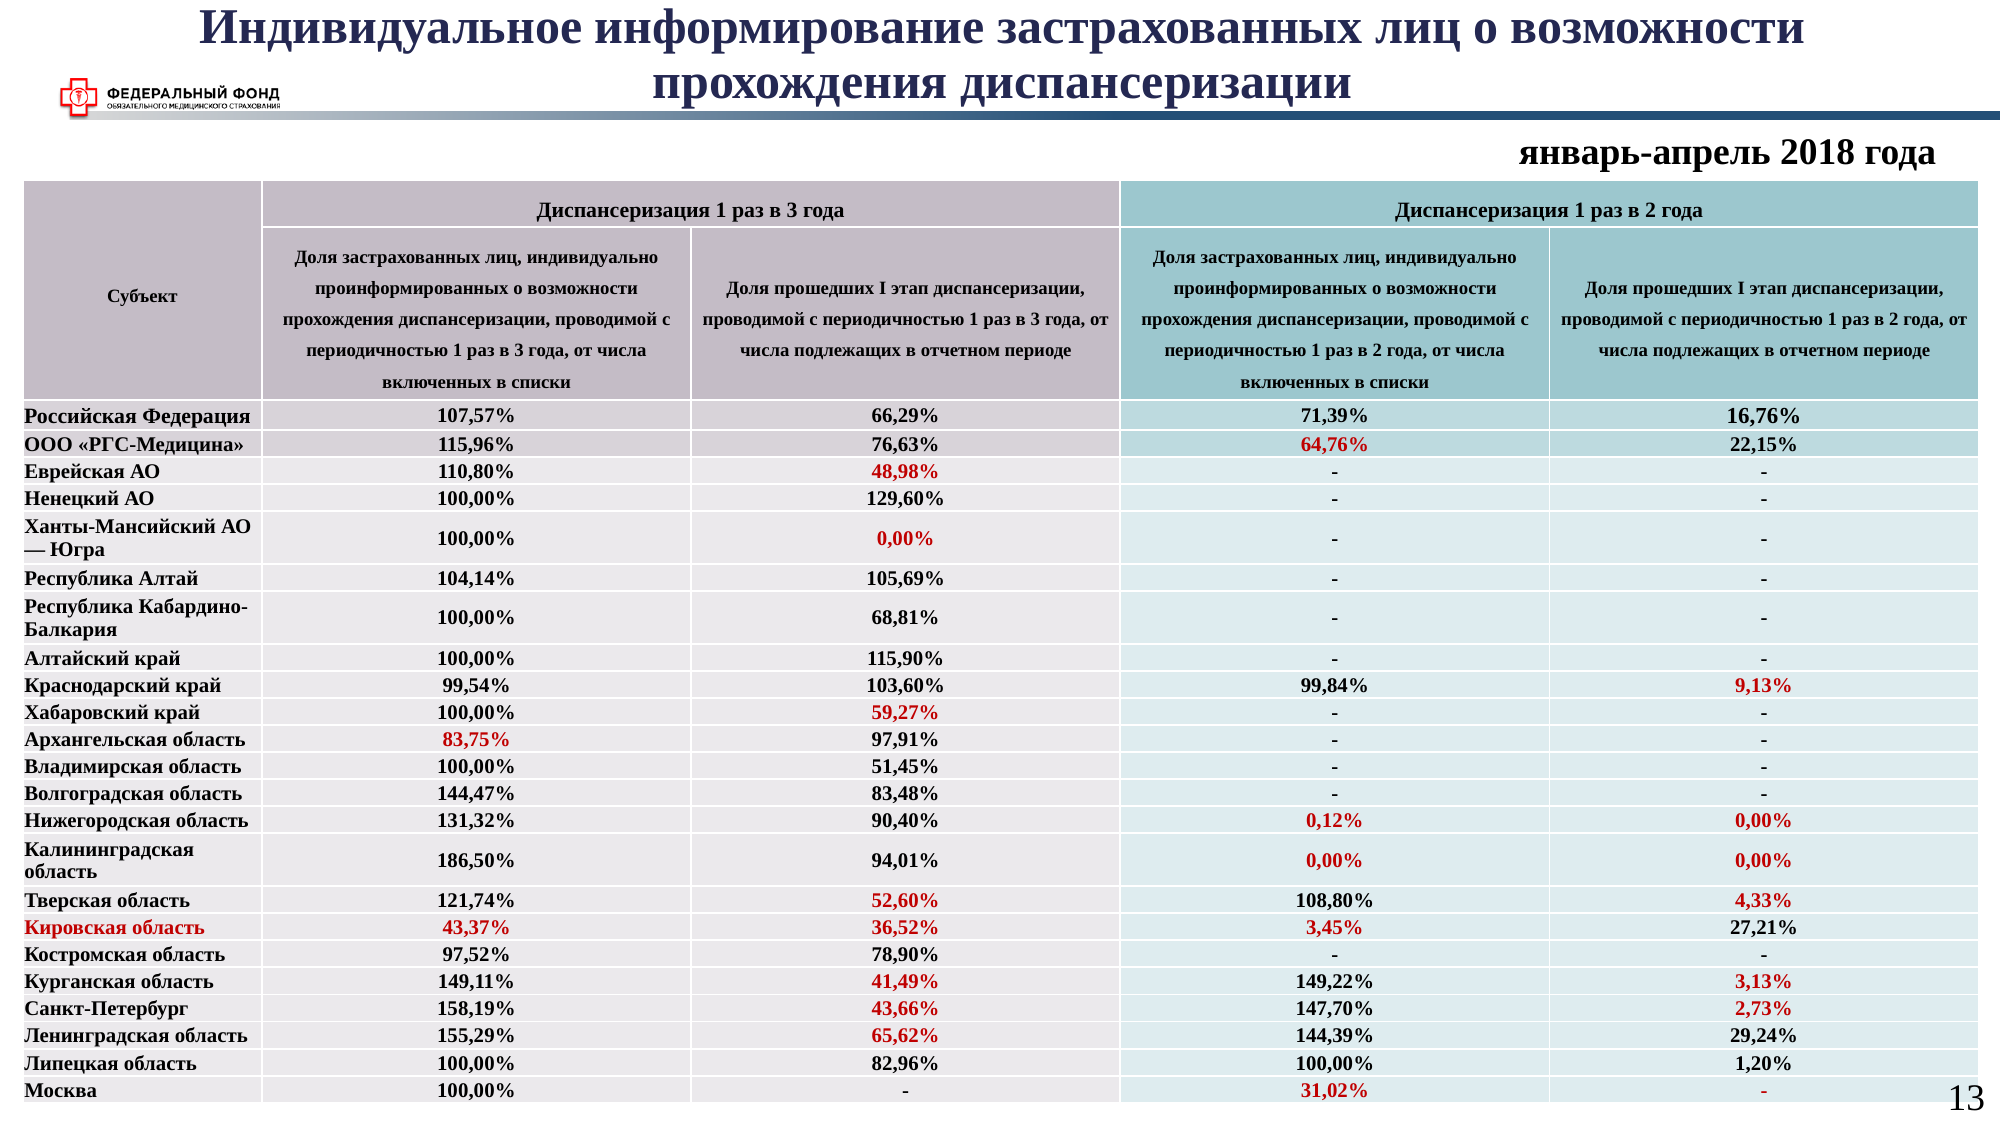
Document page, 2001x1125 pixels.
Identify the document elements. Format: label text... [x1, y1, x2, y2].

table_cell 104,14% [263, 565, 690, 590]
table_cell 43,66% [692, 995, 1119, 1021]
table_cell 144,39% [1121, 1022, 1549, 1048]
table_cell 158,19% [263, 995, 690, 1021]
table_cell 155,29% [263, 1022, 690, 1048]
table_cell 99,84% [1121, 672, 1549, 697]
table_cell 100,00% [263, 485, 690, 510]
table_cell 83,75% [263, 726, 690, 751]
table_cell 0,00% [1550, 834, 1978, 885]
table_cell - [1121, 458, 1549, 483]
table_cell 100,00% [263, 699, 690, 724]
text_box январь-апрель 2018 года [1504, 119, 1952, 180]
table_cell Ненецкий АО [24, 485, 261, 510]
table_cell 97,52% [263, 941, 690, 966]
table_cell - [1121, 485, 1549, 510]
table_cell 99,54% [263, 672, 690, 697]
table_cell 149,22% [1121, 968, 1549, 994]
table_cell Ханты-Мансийский АО — Югра [24, 512, 261, 563]
table_cell 1,20% [1550, 1050, 1978, 1065]
table_cell Республика Алтай [24, 565, 261, 590]
table_cell 131,32% [263, 807, 690, 832]
table_cell 110,80% [263, 458, 690, 483]
table_cell 115,96% [263, 431, 690, 456]
table_cell Российская Федерация [24, 401, 261, 429]
table_cell 52,60% [692, 887, 1119, 912]
table_header Диспансеризация 1 раз в 3 года [263, 181, 1119, 226]
table_cell 27,21% [1550, 914, 1978, 939]
table_cell Архангельская область [24, 726, 261, 751]
table_cell - [1121, 753, 1549, 778]
table_cell Доля застрахованных лиц, индивидуально проинформированных о возможности прохождения диспансеризации, проводимой с периодичностью 1 раз в 2 года, от числа включенных в списки [1121, 228, 1549, 399]
table_cell - [1550, 512, 1978, 563]
table_cell 0,00% [1121, 834, 1549, 885]
table_cell 66,29% [692, 401, 1119, 429]
table_cell Краснодарский край [24, 672, 261, 697]
table_cell 129,60% [692, 485, 1119, 510]
table_cell Доля прошедших I этап диспансеризации, проводимой с периодичностью 1 раз в 2 года, от числа подлежащих в отчетном периоде [1550, 228, 1978, 399]
table_cell - [1550, 645, 1978, 670]
table_cell Еврейская АО [24, 458, 261, 483]
table_cell - [1550, 485, 1978, 510]
table_cell - [1550, 941, 1978, 966]
table_cell - [1550, 565, 1978, 590]
table_cell 83,48% [692, 780, 1119, 805]
table_cell 121,74% [263, 887, 690, 912]
table_cell Кировская область [24, 914, 261, 939]
table_cell 100,00% [1121, 1050, 1549, 1075]
slide_number 13 [1550, 1065, 2000, 1125]
table_cell Липецкая область [24, 1050, 261, 1075]
table_cell 105,69% [692, 565, 1119, 590]
table_cell Доля прошедших I этап диспансеризации, проводимой с периодичностью 1 раз в 3 года, от числа подлежащих в отчетном периоде [692, 228, 1119, 399]
table_cell 100,00% [263, 1077, 690, 1102]
table_cell 51,45% [692, 753, 1119, 778]
table_cell 59,27% [692, 699, 1119, 724]
table_cell - [1121, 592, 1549, 643]
table_cell 97,91% [692, 726, 1119, 751]
table_cell 149,11% [263, 968, 690, 994]
table_cell Санкт-Петербург [24, 995, 261, 1021]
table_cell - [1121, 780, 1549, 805]
table_cell - [692, 1077, 1119, 1102]
table_cell - [1121, 726, 1549, 751]
table_cell 65,62% [692, 1022, 1119, 1048]
table_cell 100,00% [263, 1050, 690, 1075]
table_cell - [1550, 699, 1978, 724]
table_cell 64,76% [1121, 431, 1549, 456]
table_cell 48,98% [692, 458, 1119, 483]
table_cell 0,00% [692, 512, 1119, 563]
table_cell - [1121, 941, 1549, 966]
table_cell Владимирская область [24, 753, 261, 778]
table_cell 31,02% [1121, 1077, 1549, 1102]
table_cell 43,37% [263, 914, 690, 939]
table_cell 71,39% [1121, 401, 1549, 429]
table_cell 36,52% [692, 914, 1119, 939]
table_cell 78,90% [692, 941, 1119, 966]
table_cell Доля застрахованных лиц, индивидуально проинформированных о возможности прохождения диспансеризации, проводимой с периодичностью 1 раз в 3 года, от числа включенных в списки [263, 228, 690, 399]
table_cell 100,00% [263, 592, 690, 643]
table_cell 22,15% [1550, 431, 1978, 456]
table_cell - [1550, 780, 1978, 805]
table_cell Костромская область [24, 941, 261, 966]
table_cell Курганская область [24, 968, 261, 994]
table_cell 147,70% [1121, 995, 1549, 1021]
table_cell 3,45% [1121, 914, 1549, 939]
table_cell 100,00% [263, 753, 690, 778]
table_cell Алтайский край [24, 645, 261, 670]
table_cell 186,50% [263, 834, 690, 885]
table_cell 0,00% [1550, 807, 1978, 832]
table_cell 29,24% [1550, 1022, 1978, 1048]
table_cell 100,00% [263, 645, 690, 670]
table_cell 41,49% [692, 968, 1119, 994]
table_cell - [1550, 726, 1978, 751]
table_header Субъект [24, 181, 261, 399]
picture [58, 103, 280, 120]
table_cell Тверская область [24, 887, 261, 912]
table_cell 103,60% [692, 672, 1119, 697]
table_cell 82,96% [692, 1050, 1119, 1075]
table_cell - [1550, 458, 1978, 483]
table_cell Волгоградская область [24, 780, 261, 805]
table_cell 0,12% [1121, 807, 1549, 832]
table_cell 3,13% [1550, 968, 1978, 994]
table_cell 68,81% [692, 592, 1119, 643]
table_cell 76,63% [692, 431, 1119, 456]
table_cell 94,01% [692, 834, 1119, 885]
table_cell 4,33% [1550, 887, 1978, 912]
table_cell 108,80% [1121, 887, 1549, 912]
table_cell - [1121, 565, 1549, 590]
table_cell Ленинградская область [24, 1022, 261, 1048]
table_cell 16,76% [1550, 401, 1978, 429]
table_cell 9,13% [1550, 672, 1978, 697]
table_cell 107,57% [263, 401, 690, 429]
table_cell Хабаровский край [24, 699, 261, 724]
table_cell ООО «РГС-Медицина» [24, 431, 261, 456]
table_cell 144,47% [263, 780, 690, 805]
table_cell - [1121, 699, 1549, 724]
table_header Диспансеризация 1 раз в 2 года [1121, 181, 1978, 226]
table_cell Нижегородская область [24, 807, 261, 832]
text_box Индивидуальное информирование застрахованных лиц о возможности прохождения диспансеризации [57, 6, 1947, 103]
table_cell Калининградская область [24, 834, 261, 885]
table_cell - [1121, 645, 1549, 670]
table_cell Москва [24, 1077, 261, 1102]
table_cell 115,90% [692, 645, 1119, 670]
table_cell Республика Кабардино-Балкария [24, 592, 261, 643]
table_cell 90,40% [692, 807, 1119, 832]
table_cell - [1550, 753, 1978, 778]
table_cell 2,73% [1550, 995, 1978, 1021]
table_cell - [1121, 512, 1549, 563]
table_cell 100,00% [263, 512, 690, 563]
table_cell - [1550, 592, 1978, 643]
